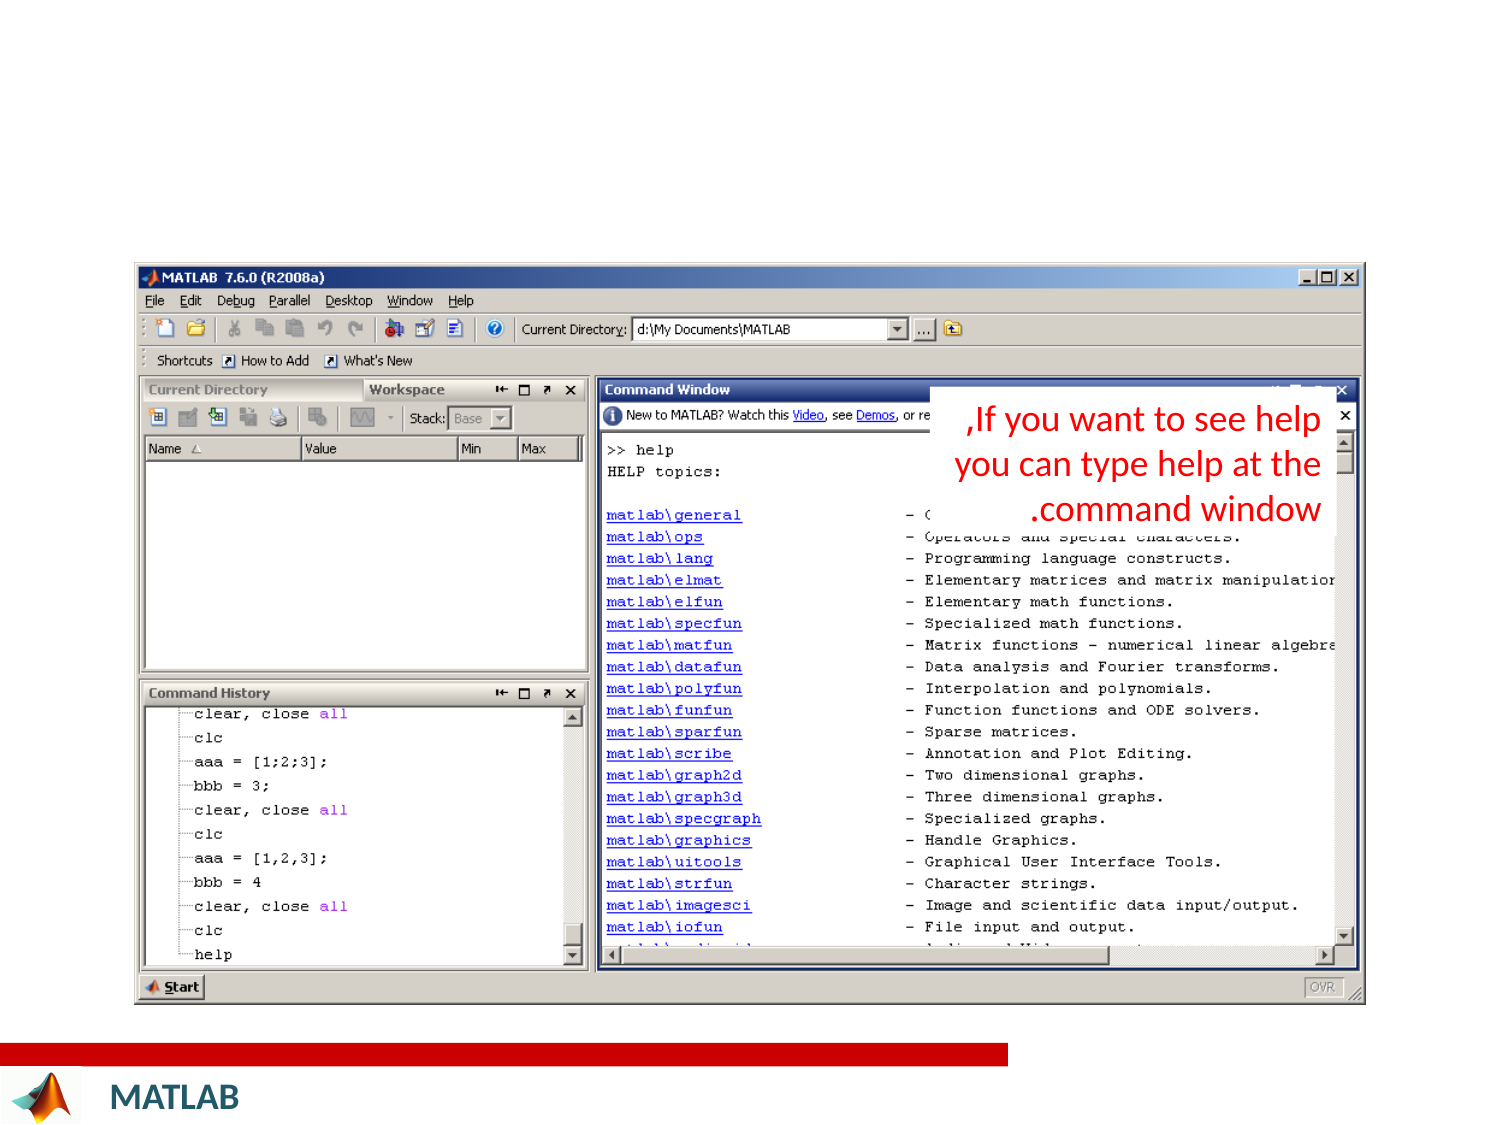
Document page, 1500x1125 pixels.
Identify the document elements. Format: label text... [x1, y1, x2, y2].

picture [0, 1066, 83, 1125]
text_box MATLAB [94, 1064, 255, 1125]
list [133, 262, 1367, 1006]
footer [0, 1042, 1008, 1067]
